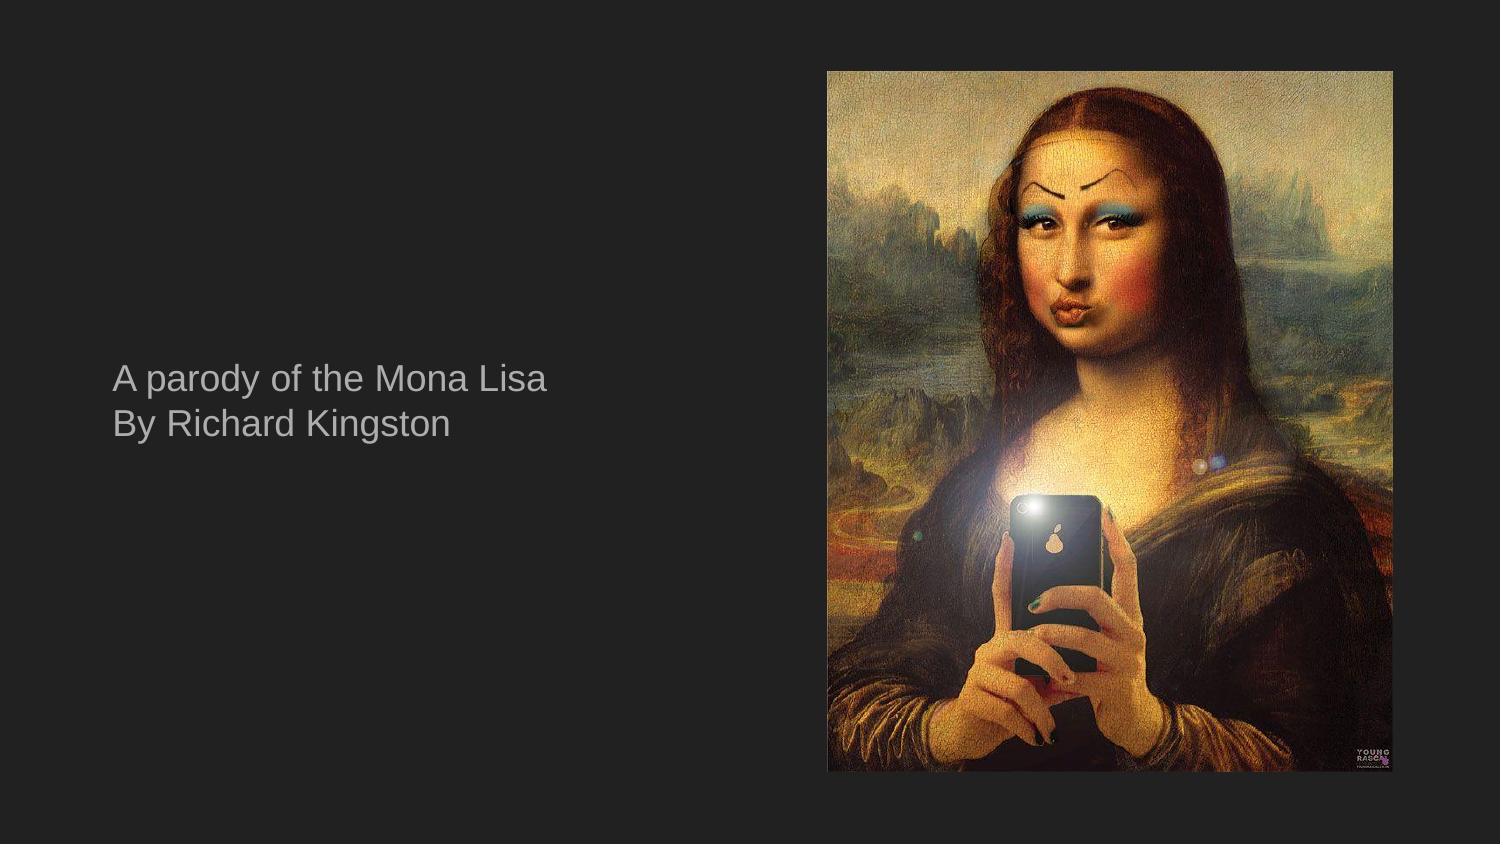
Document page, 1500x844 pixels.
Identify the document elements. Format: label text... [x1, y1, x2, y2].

list A parody of the Mona Lisa By Richard Kingston [97, 71, 757, 772]
picture [827, 71, 1393, 773]
